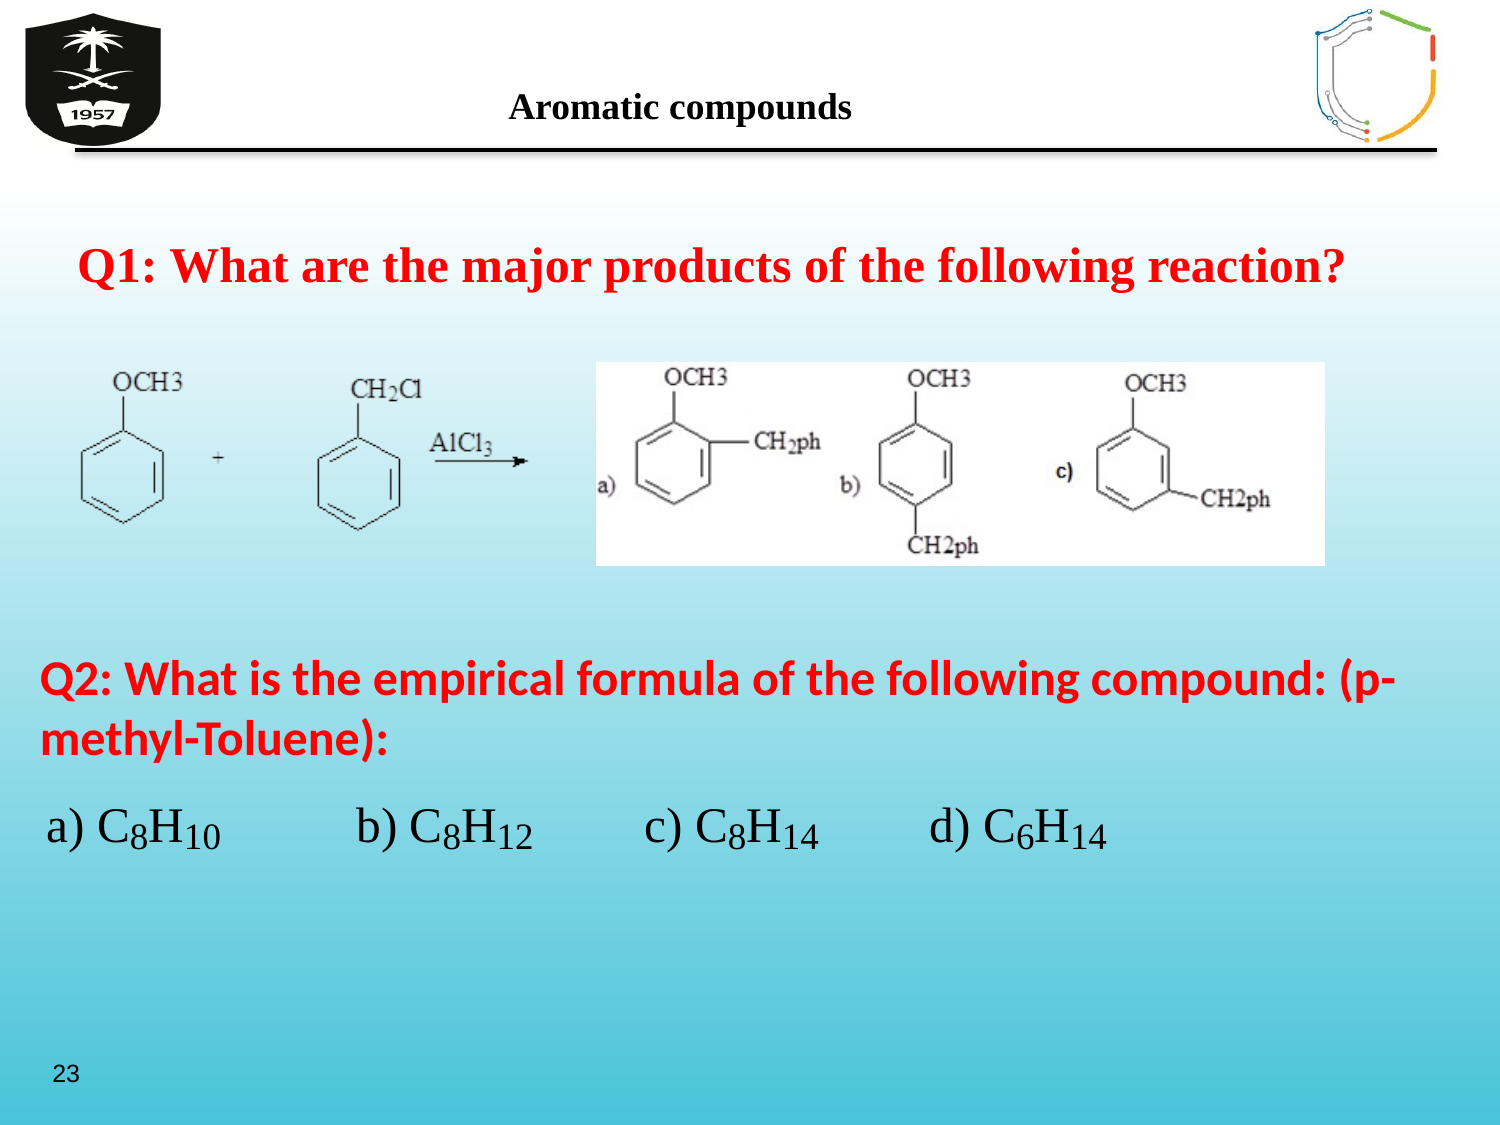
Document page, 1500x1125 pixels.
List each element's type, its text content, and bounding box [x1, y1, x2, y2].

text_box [43, 794, 1232, 863]
text_box Aromatic compounds [493, 74, 868, 135]
picture [1287, 0, 1463, 165]
text_box Q1: What are the major products of the following reaction? [62, 224, 1475, 300]
picture [596, 362, 1326, 566]
picture [24, 12, 163, 151]
picture [71, 362, 537, 541]
text_box Q2: What is the empirical formula of the following compound: (p-methyl-Toluene): [24, 638, 1500, 773]
text_box 23 [37, 1050, 96, 1095]
